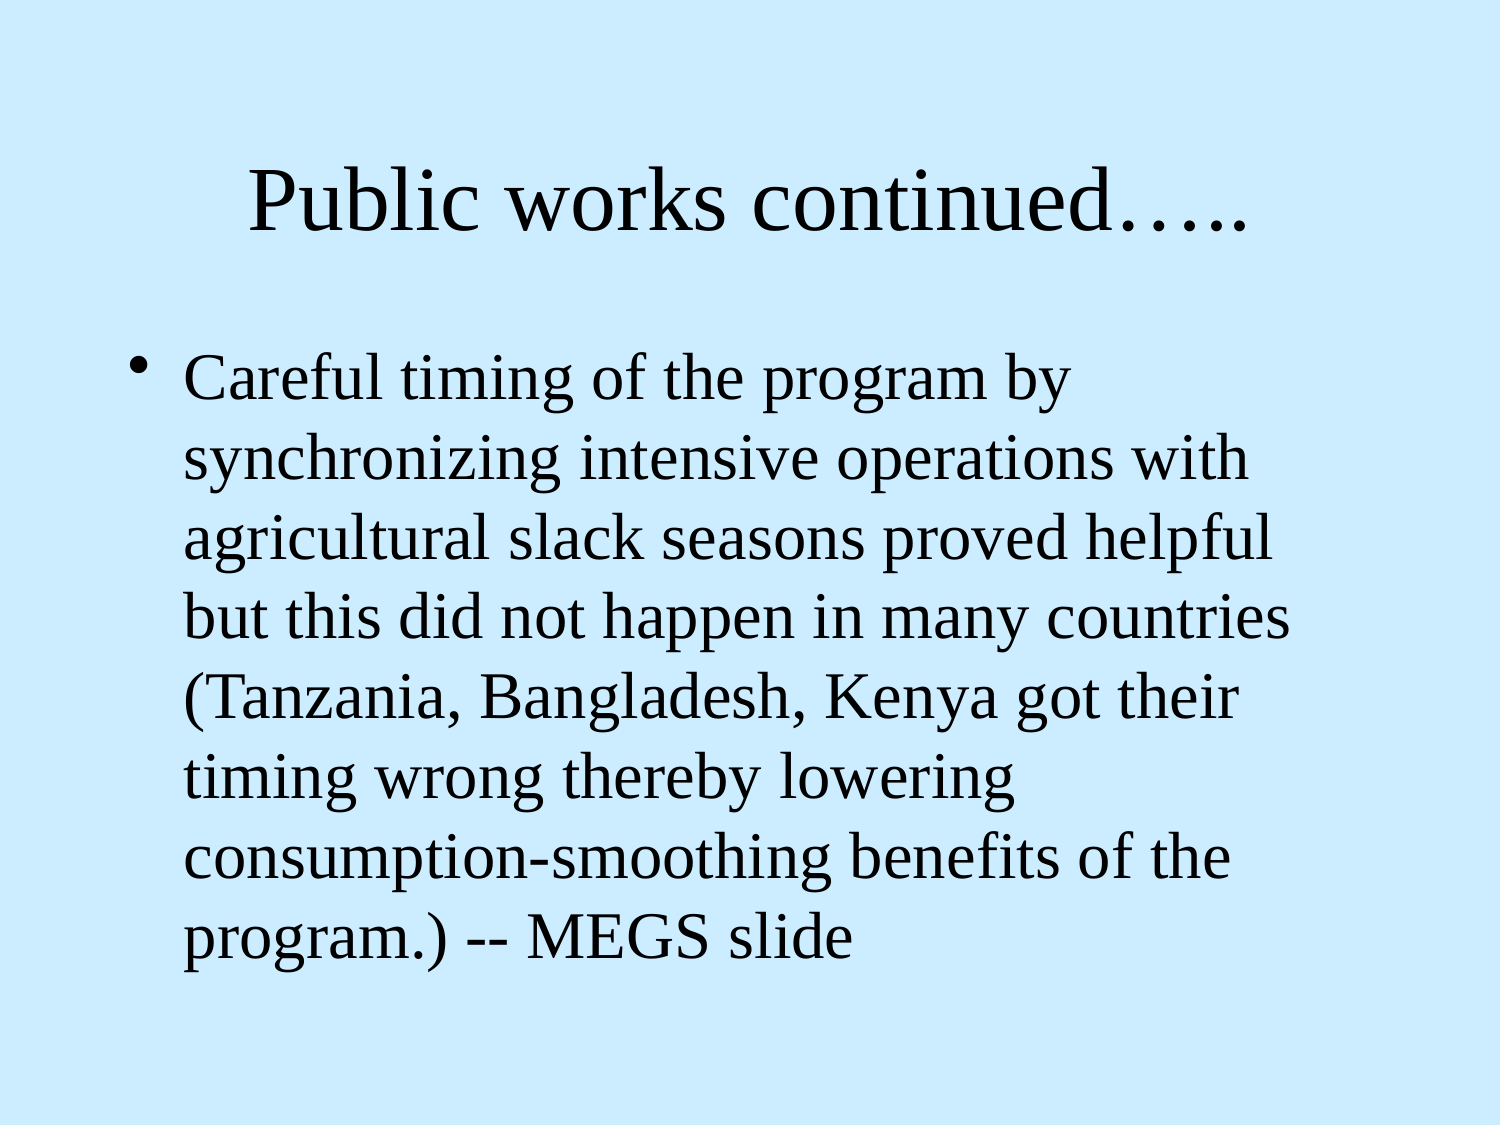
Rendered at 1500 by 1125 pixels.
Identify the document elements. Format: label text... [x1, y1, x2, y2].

list Careful timing of the program by synchronizing intensive operations with agricultural slack seasons proved helpful but this did not happen in many countries (Tanzania, Bangladesh, Kenya got their timing wrong thereby lowering consumption-smoothing benefits of the program.) -- MEGS slide [112, 324, 1388, 1001]
title Public works continued….. [112, 99, 1388, 288]
